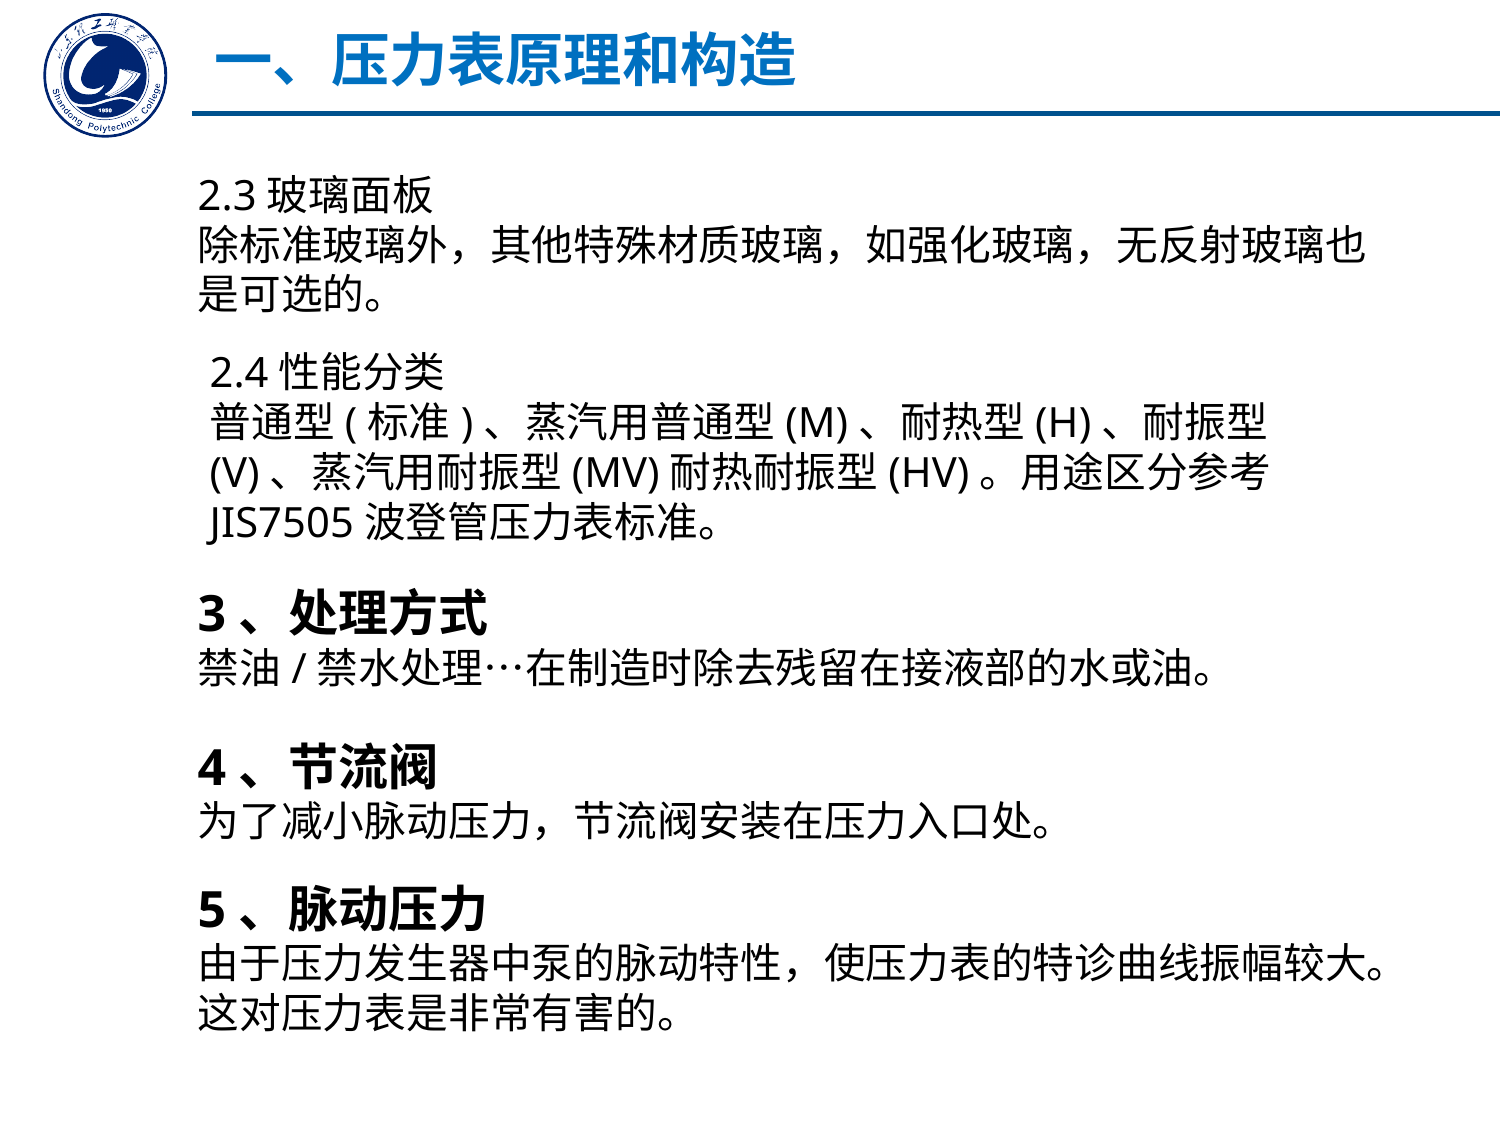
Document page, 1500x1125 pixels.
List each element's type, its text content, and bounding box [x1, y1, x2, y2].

text_box 2.4性能分类 普通型(标准)、蒸汽用普通型(M)、耐热型(H)、耐振型(V)、蒸汽用耐振型(MV)耐热耐振型(HV)。用途区分参考JIS7505波登管压力表标准。 [194, 338, 1388, 553]
picture [43, 7, 174, 138]
text_box 一、压力表原理和构造 [199, 16, 1477, 102]
text_box 2.3玻璃面板 除标准玻璃外，其他特殊材质玻璃，如强化玻璃，无反射玻璃也是可选的。 [182, 160, 1412, 386]
text_box 3、处理方式 禁油/禁水处理…在制造时除去残留在接液部的水或油。 [183, 574, 1282, 700]
text_box 5、脉动压力 由于压力发生器中泵的脉动特性，使压力表的特诊曲线振幅较大。这对压力表是非常有害的。 [182, 869, 1412, 1045]
text_box 4、节流阀 为了减小脉动压力，节流阀安装在压力入口处。 [182, 727, 1412, 853]
